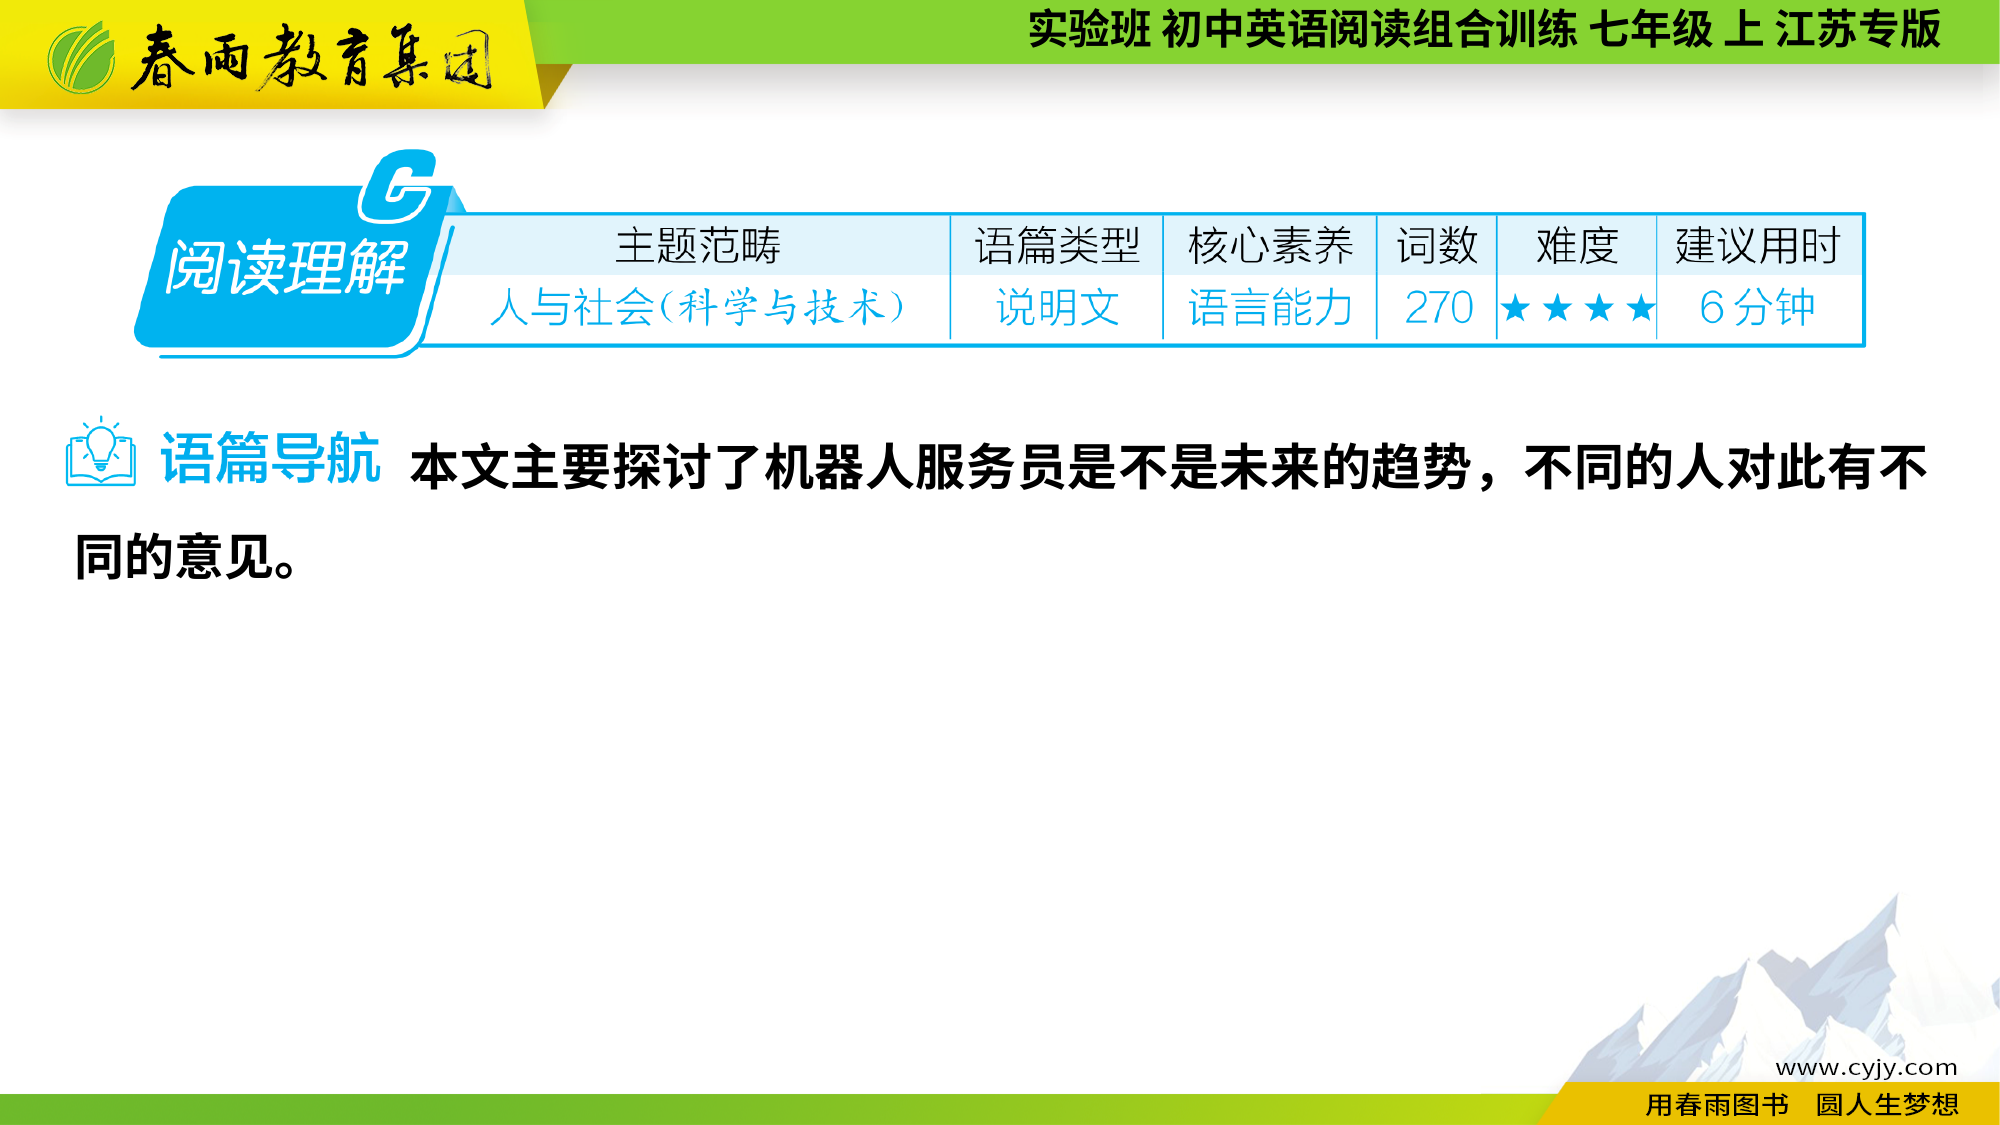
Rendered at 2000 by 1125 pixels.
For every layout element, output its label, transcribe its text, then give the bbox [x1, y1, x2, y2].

picture [0, 0, 2000, 1125]
list 本文主要探讨了机器人服务员是不是未来的趋势，不同的人对此有不同的意见。 [59, 397, 1944, 583]
